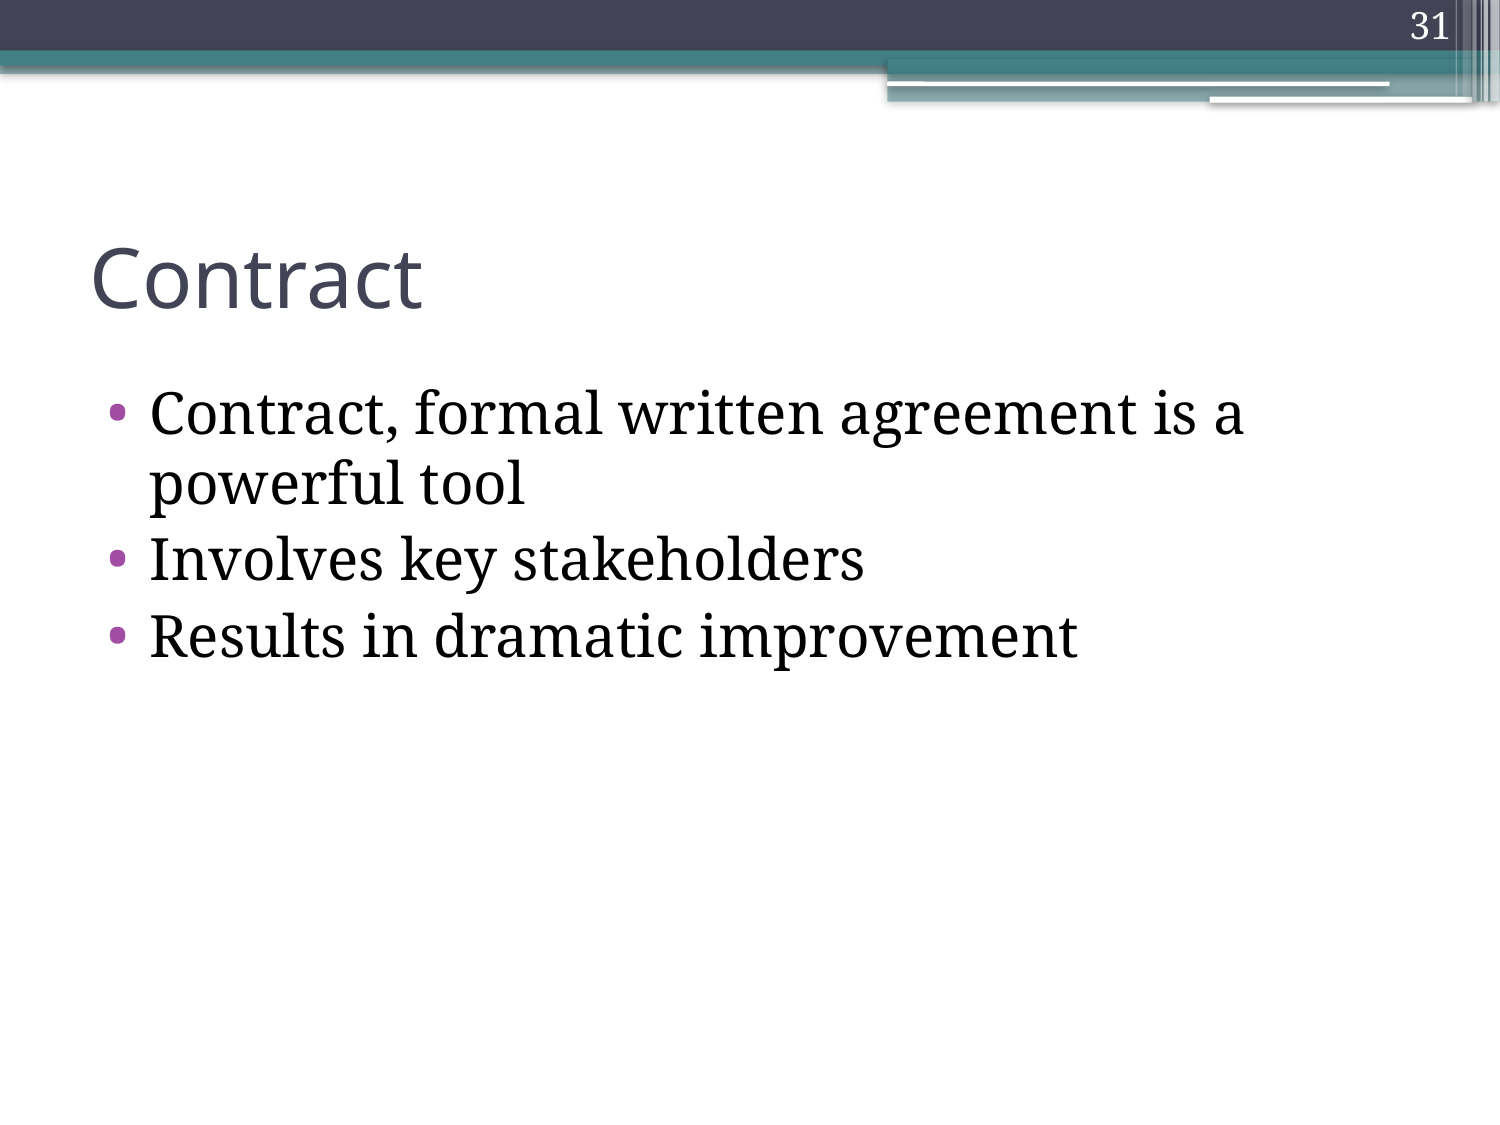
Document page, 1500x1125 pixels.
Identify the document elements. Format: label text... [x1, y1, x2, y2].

title Contract [75, 187, 1425, 363]
slide_number 31 [1341, 0, 1466, 61]
list Contract, formal written agreement is a powerful tool Involves key stakeholders Results in dramatic improvement [75, 368, 1425, 1079]
